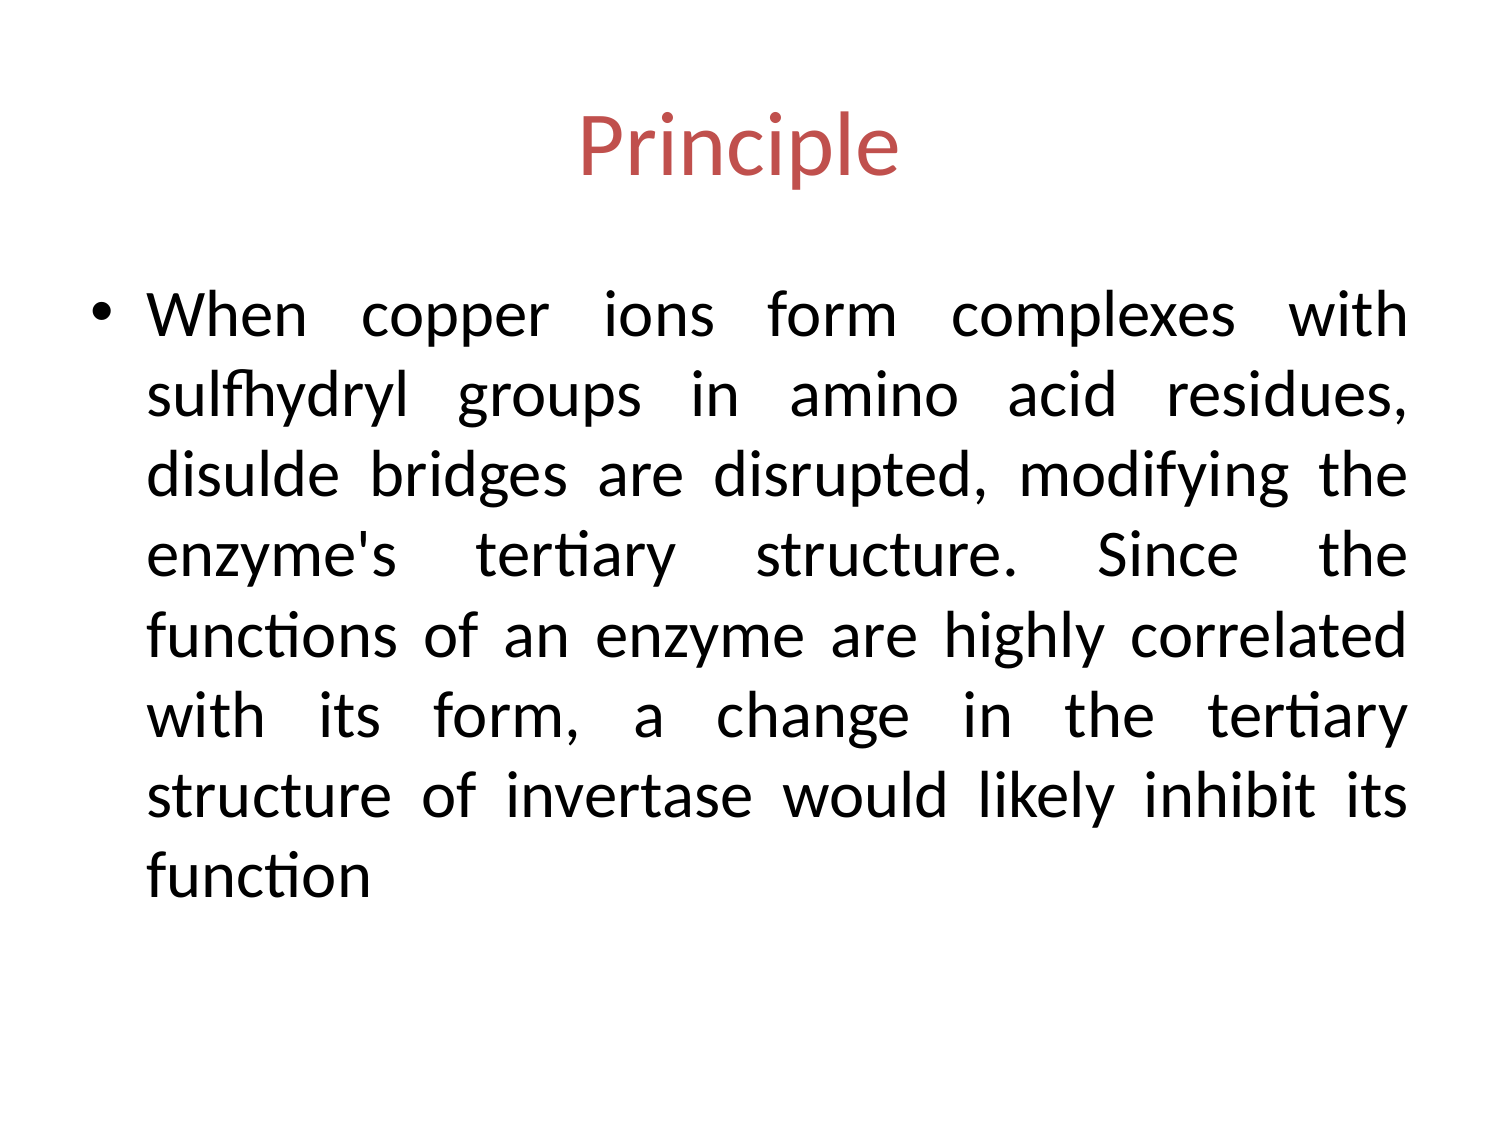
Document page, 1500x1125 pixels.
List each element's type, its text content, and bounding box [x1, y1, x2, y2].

title Principle [75, 45, 1425, 233]
list When copper ions form complexes with sulfhydryl groups in amino acid residues, disulde bridges are disrupted, modifying the enzyme's tertiary structure. Since the functions of an enzyme are highly correlated with its form, a change in the tertiary structure of invertase would likely inhibit its function [75, 262, 1425, 1005]
